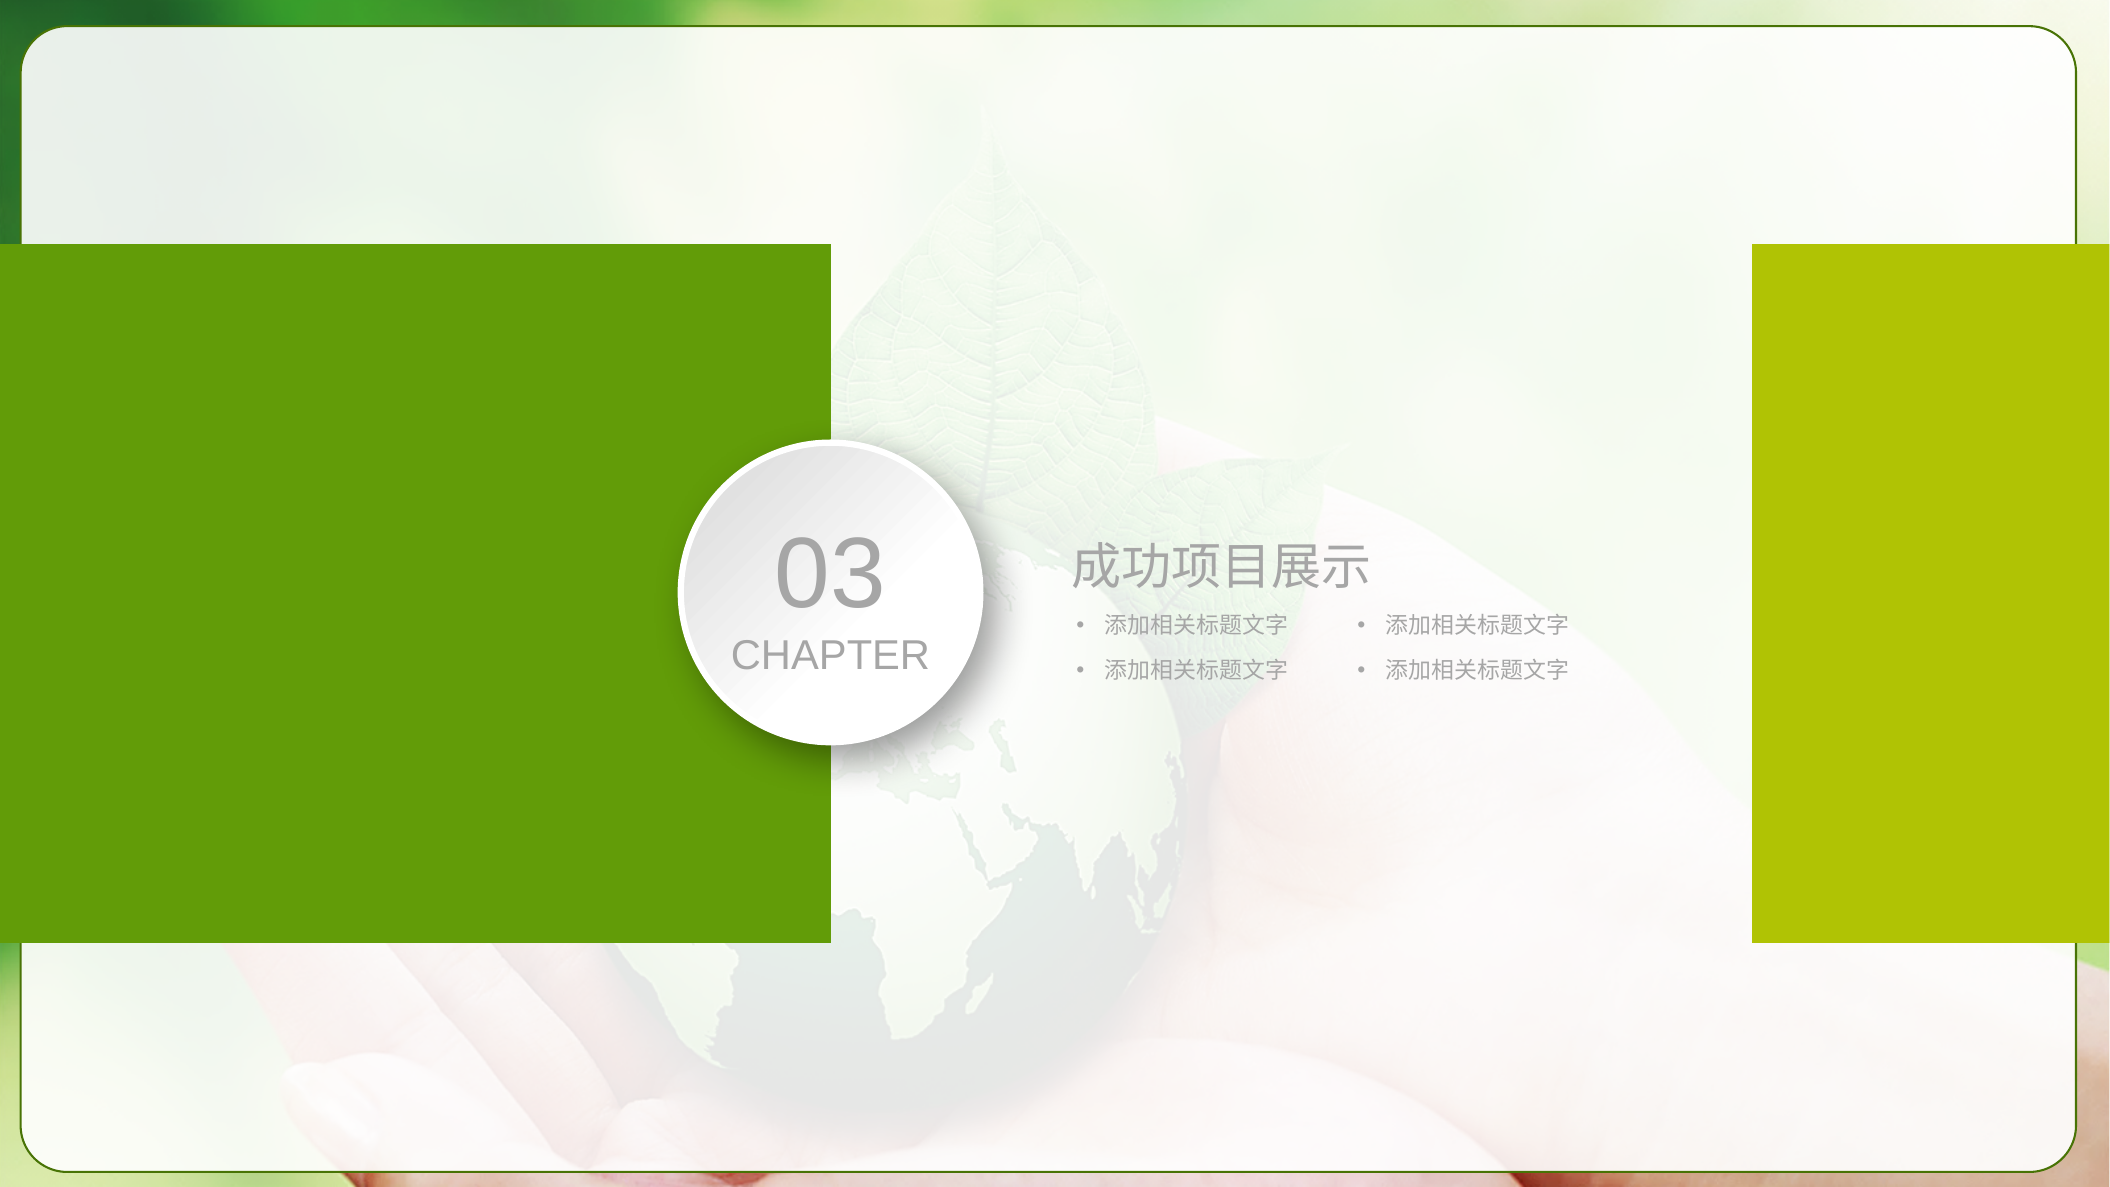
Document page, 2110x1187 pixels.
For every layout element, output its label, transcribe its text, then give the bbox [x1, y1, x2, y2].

text_box 成功项目展示 [1071, 534, 1595, 595]
text_box [1751, 243, 2110, 943]
text_box 添加相关标题文字 [1061, 648, 1304, 691]
text_box 添加相关标题文字 [1342, 603, 1585, 646]
text_box 添加相关标题文字 [1061, 603, 1304, 646]
text_box [679, 441, 982, 744]
picture [0, 943, 2110, 1187]
text_box 添加相关标题文字 [1342, 648, 1585, 691]
picture [0, 0, 2110, 243]
text_box [0, 243, 832, 943]
text_box 03 CHAPTER [706, 507, 955, 678]
